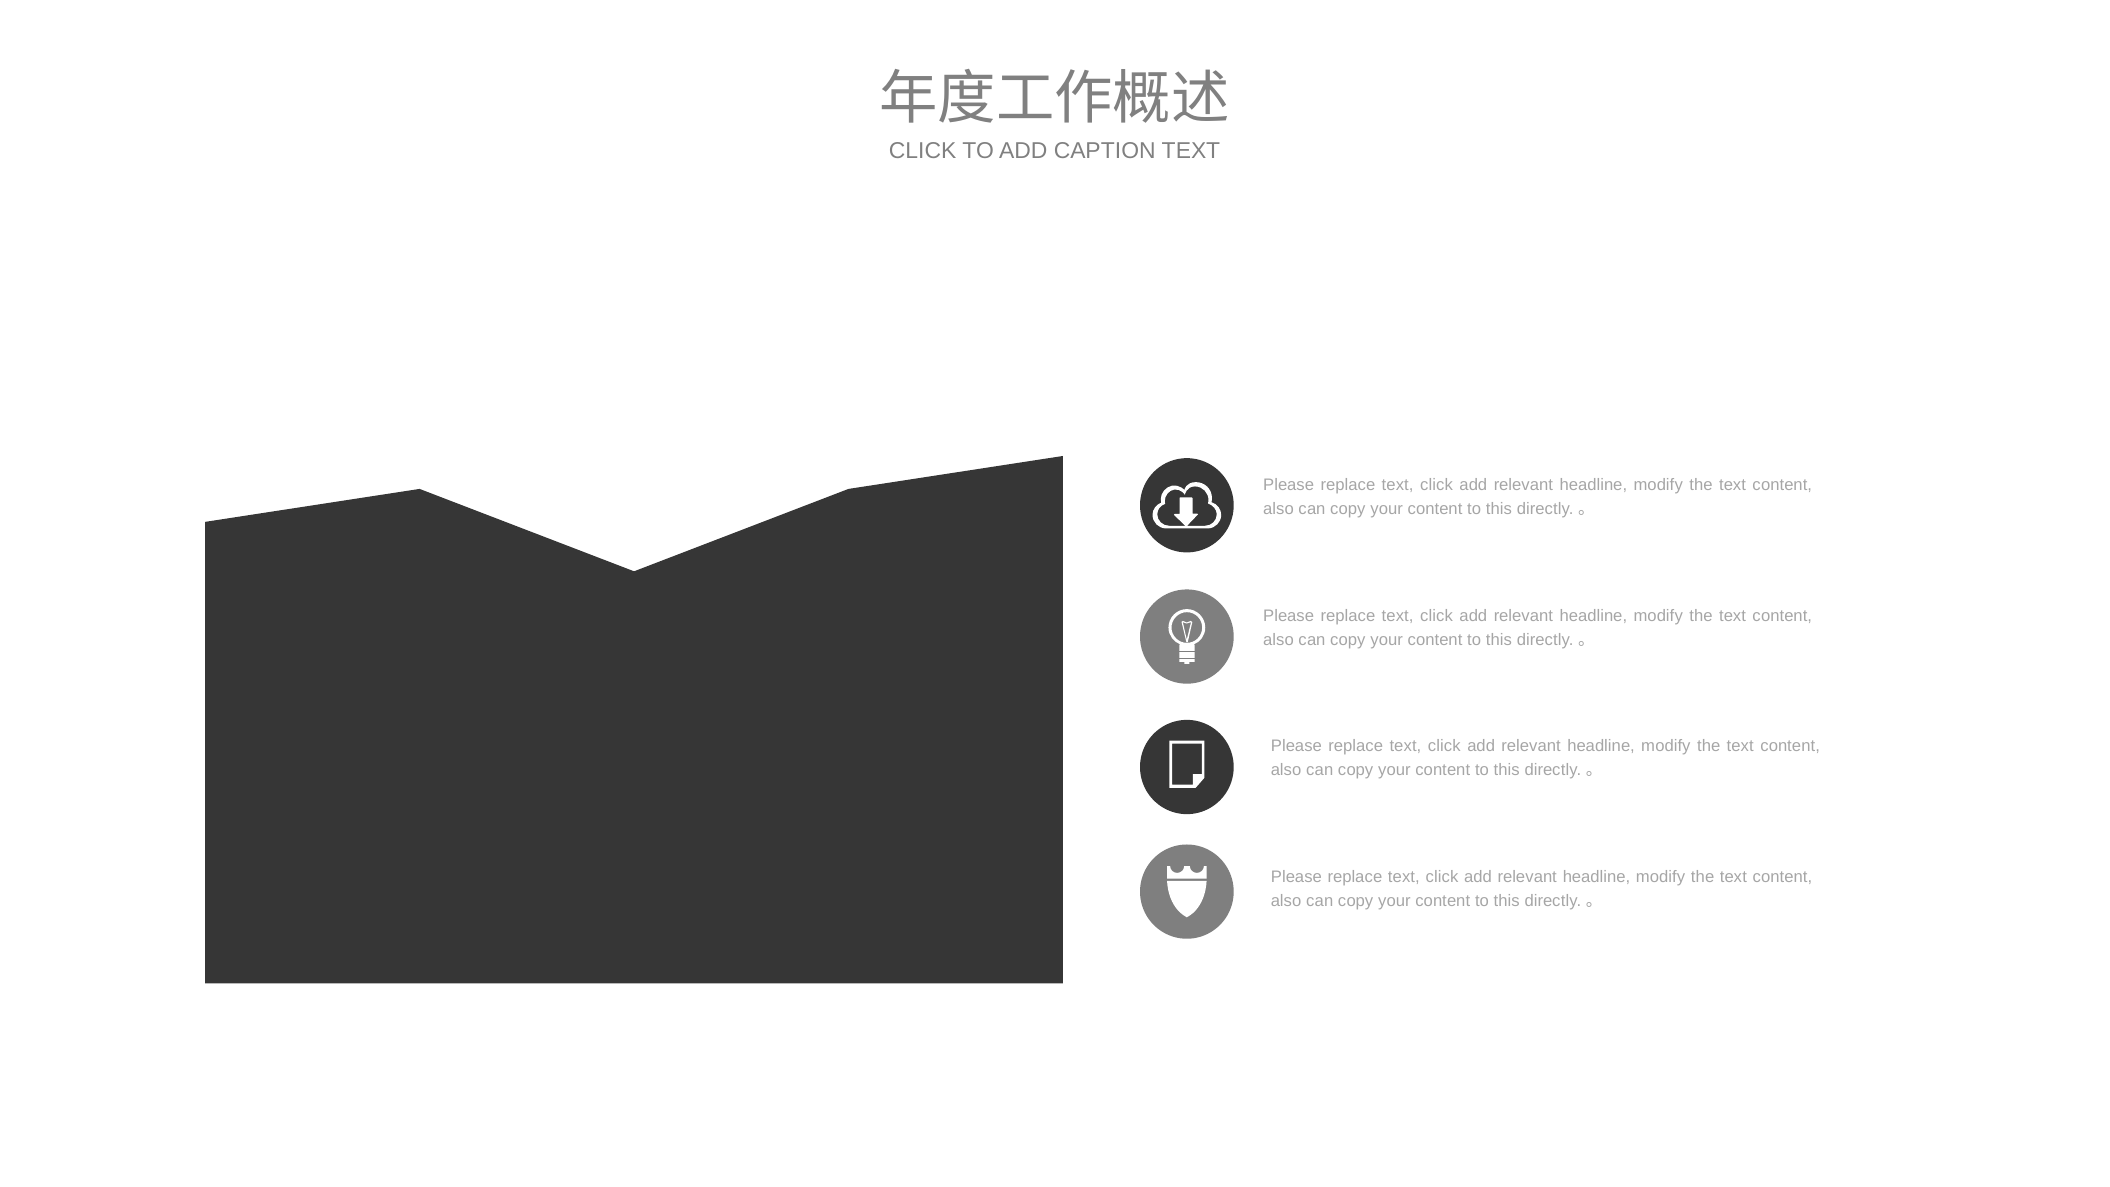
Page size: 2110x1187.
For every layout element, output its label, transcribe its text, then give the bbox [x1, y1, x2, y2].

text_box [1152, 482, 1222, 529]
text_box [1167, 865, 1207, 918]
text_box [1138, 457, 1235, 554]
chart [187, 394, 1081, 996]
text_box 年度工作概述 [865, 60, 1245, 131]
text_box [1138, 718, 1235, 816]
text_box CLICK TO ADD CAPTION TEXT [865, 135, 1245, 163]
text_box [1169, 740, 1205, 788]
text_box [1168, 609, 1206, 664]
text_box [1138, 588, 1235, 685]
text_box Please replace text, click add relevant headline, modify the text content, also can copy your content to this directly.。 [1262, 727, 1829, 783]
text_box Please replace text, click add relevant headline, modify the text content, also can copy your content to this directly.。 [1262, 857, 1822, 914]
text_box [1138, 843, 1235, 940]
text_box Please replace text, click add relevant headline, modify the text content, also can copy your content to this directly.。 [1255, 596, 1822, 653]
text_box Please replace text, click add relevant headline, modify the text content, also can copy your content to this directly.。 [1255, 466, 1822, 522]
